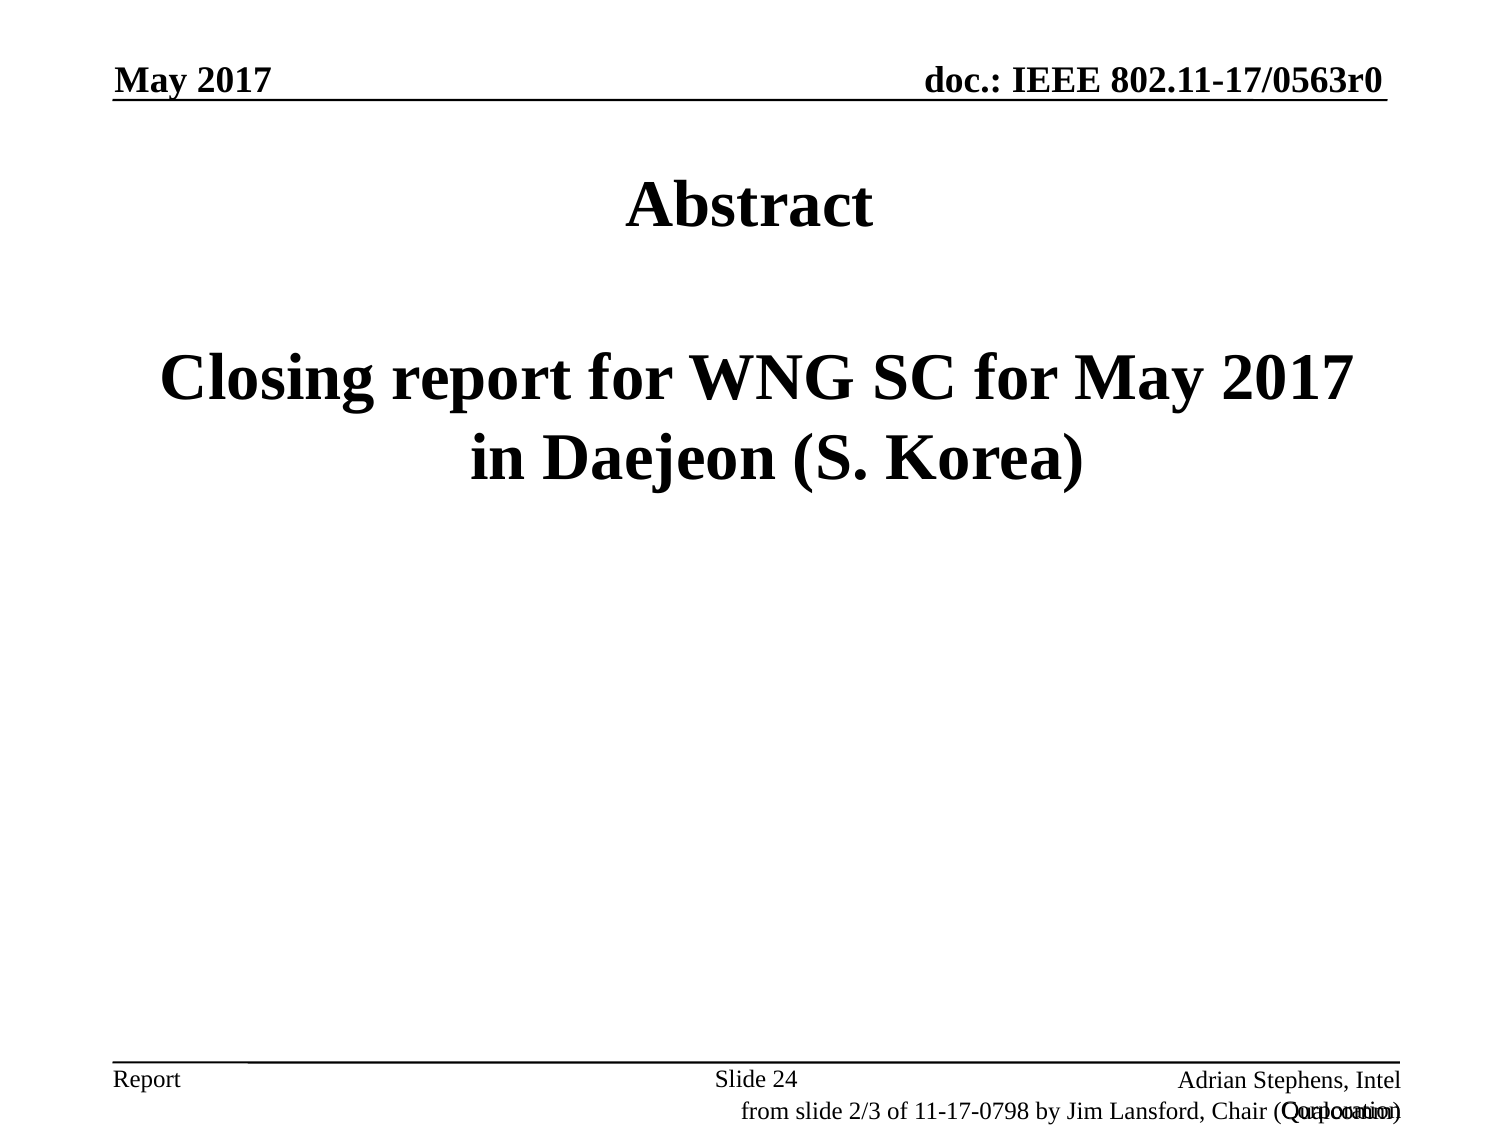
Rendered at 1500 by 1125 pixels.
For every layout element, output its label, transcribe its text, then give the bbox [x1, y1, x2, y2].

footer Adrian Stephens, Intel Corporation [1062, 1063, 1402, 1087]
title Abstract [112, 112, 1388, 288]
slide_number Slide 24 [711, 1061, 801, 1087]
text_box from slide 2/3 of 11-17-0798 by Jim Lansford, Chair (Qualcomm) [343, 1087, 1417, 1125]
list Closing report for WNG SC for May 2017 in Daejeon (S. Korea) [112, 324, 1388, 1000]
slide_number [114, 54, 374, 101]
